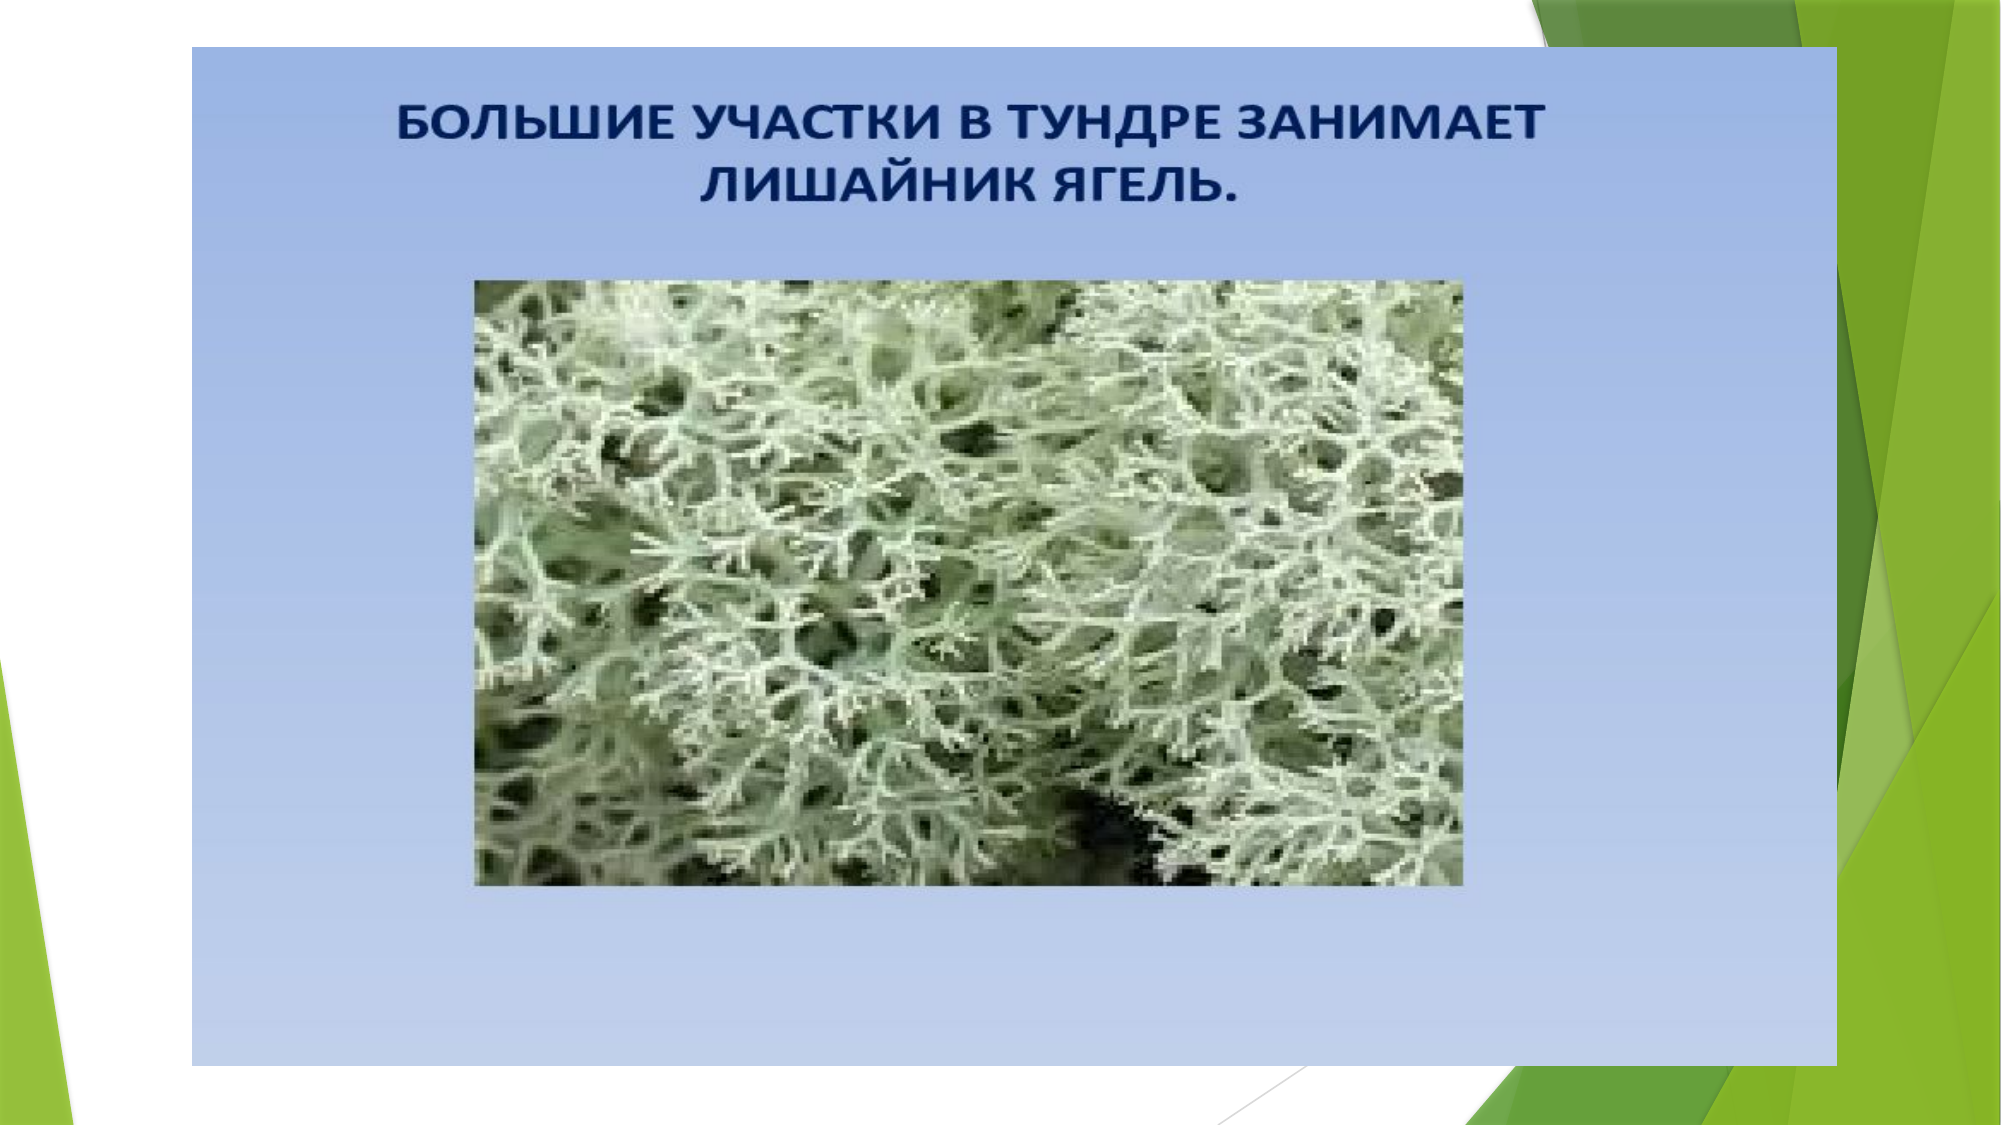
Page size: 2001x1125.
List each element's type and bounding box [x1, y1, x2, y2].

picture [191, 47, 1837, 1066]
